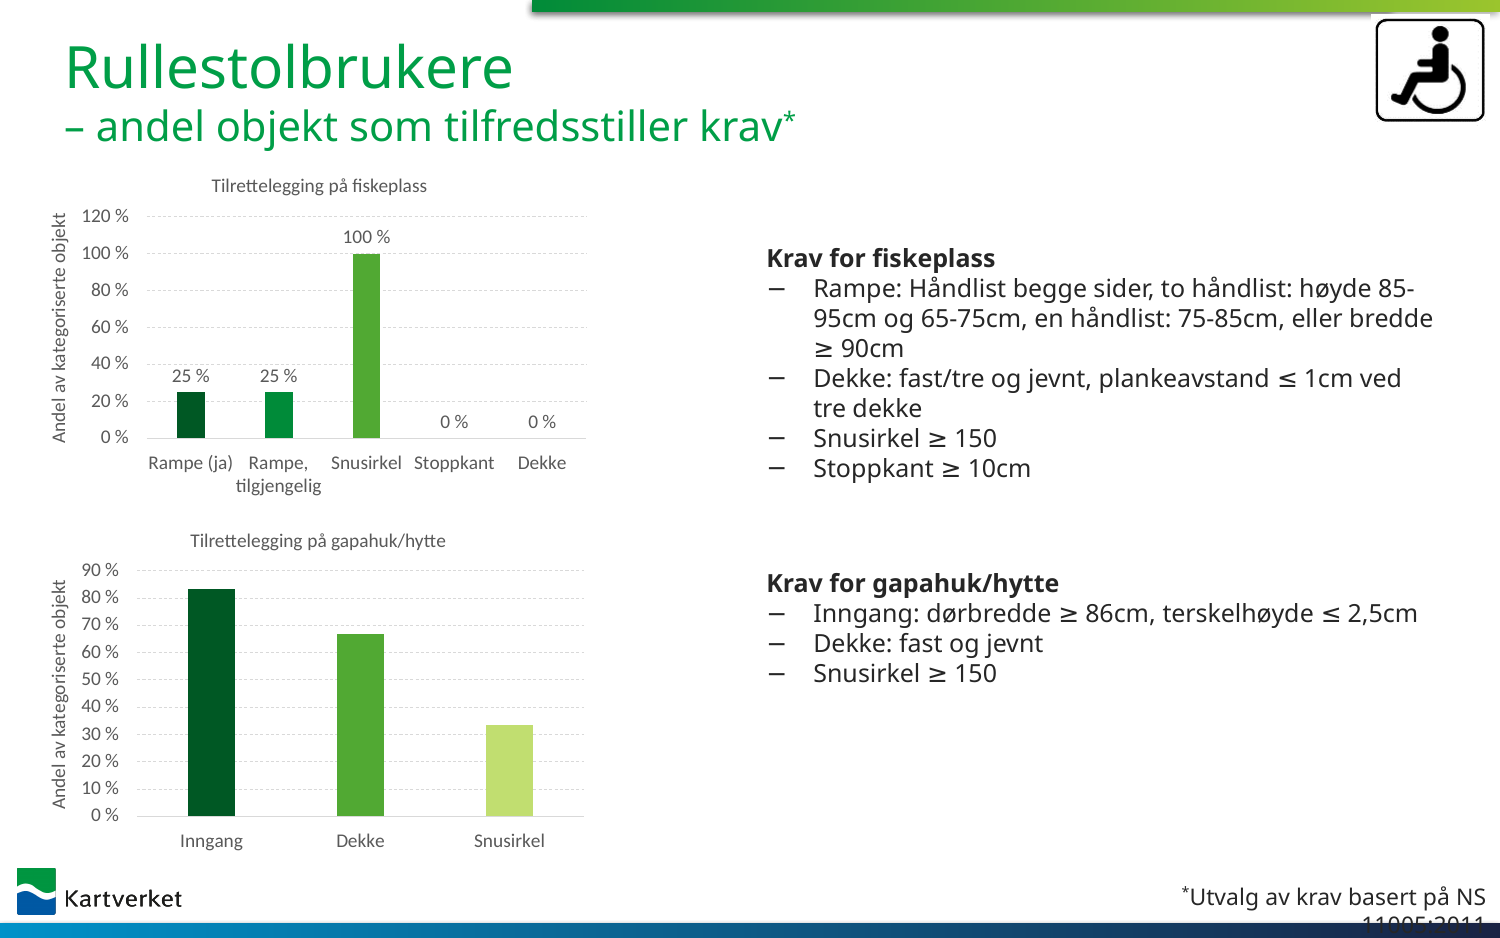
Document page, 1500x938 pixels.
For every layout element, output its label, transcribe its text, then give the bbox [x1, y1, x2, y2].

picture [41, 520, 596, 859]
text_box Rullestolbrukere – andel objekt som tilfredsstiller krav* [49, 29, 1431, 158]
text_box Krav for gapahuk/hytte Inngang: dørbredde ≥ 86cm, terskelhøyde ≤ 2,5cm Dekke: fast og jevnt Snusirkel ≥ 150 [751, 560, 1452, 695]
text_box *Utvalg av krav basert på NS 11005:2011 [1068, 873, 1500, 938]
picture [1371, 13, 1491, 127]
picture [41, 166, 598, 505]
text_box Krav for fiskeplass Rampe: Håndlist begge sider, to håndlist: høyde 85-95cm og 65-75cm, en håndlist: 75-85cm, eller bredde ≥ 90cm Dekke: fast/tre og jevnt, plankeavstand ≤ 1cm ved tre dekke Snusirkel ≥ 150 Stoppkant ≥ 10cm [751, 235, 1452, 490]
